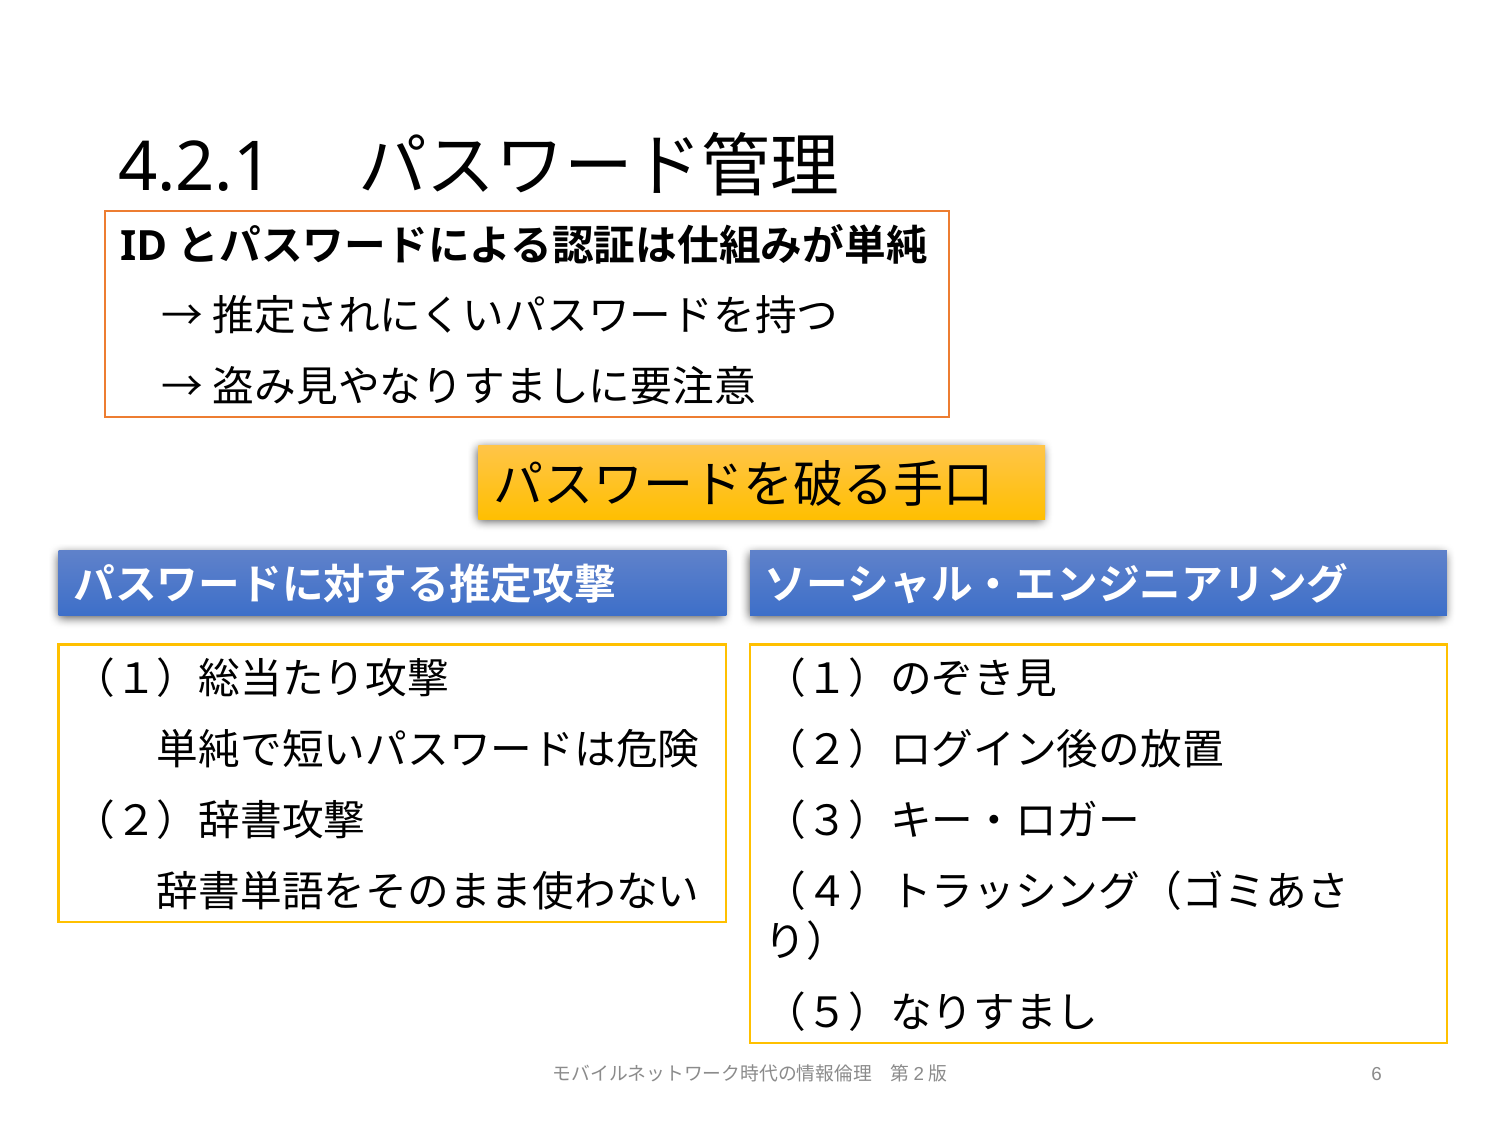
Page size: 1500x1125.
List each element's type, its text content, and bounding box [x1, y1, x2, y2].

text_box ソーシャル・エンジニアリング [750, 550, 1447, 616]
text_box パスワードを破る手口 [478, 445, 1046, 520]
text_box （１）総当たり攻撃 単純で短いパスワードは危険 （２）辞書攻撃 辞書単語をそのまま使わない [57, 643, 727, 923]
footer モバイルネットワーク時代の情報倫理 第2版 [496, 1042, 1004, 1103]
text_box パスワードに対する推定攻撃 [58, 550, 727, 616]
text_box IDとパスワードによる認証は仕組みが単純 → 推定されにくいパスワードを持つ → 盗み見やなりすましに要注意 [104, 210, 950, 418]
text_box （１）のぞき見 （２）ログイン後の放置 （３）キー・ロガー （４）トラッシング（ゴミあさり） （５）なりすまし [749, 643, 1448, 1044]
slide_number 6 [1059, 1044, 1397, 1103]
title 4.2.1 パスワード管理 [103, 59, 1397, 278]
